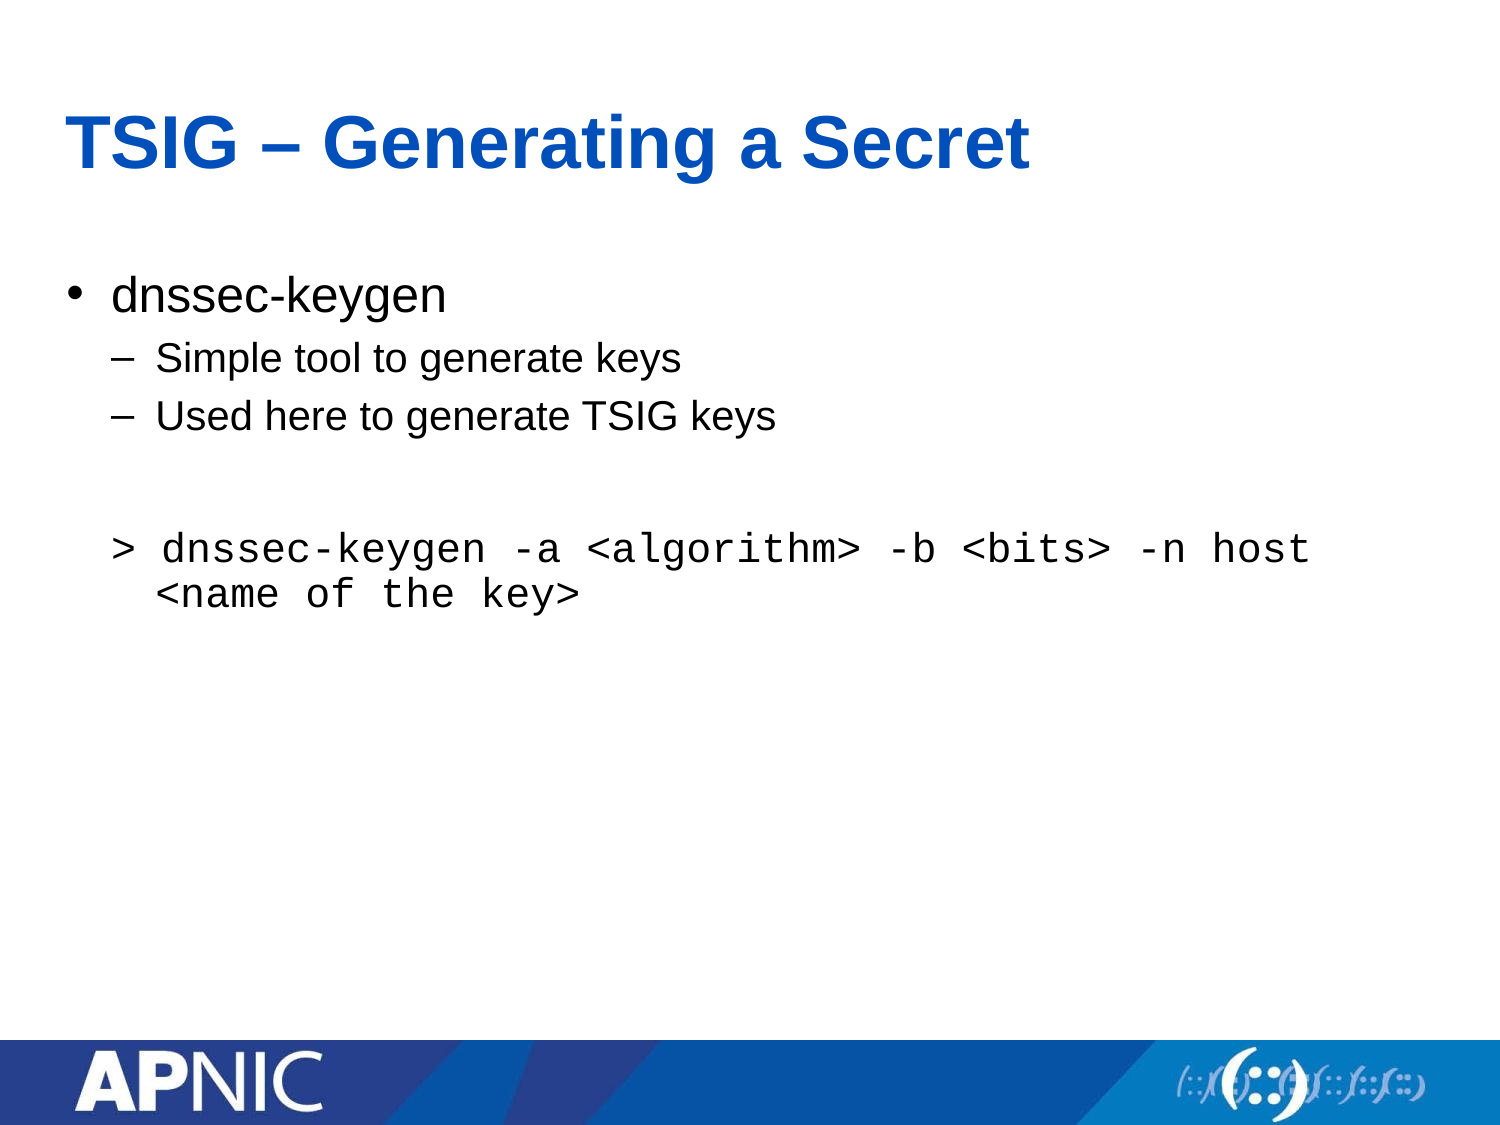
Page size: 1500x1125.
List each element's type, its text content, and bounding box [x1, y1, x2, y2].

picture [0, 1040, 1500, 1125]
title TSIG – Generating a Secret [64, 45, 1436, 233]
list dnssec-keygen Simple tool to generate keys Used here to generate TSIG keys > dnssec-keygen -a <algorithm> -b <bits> -n host <name of the key> [66, 262, 1437, 1012]
